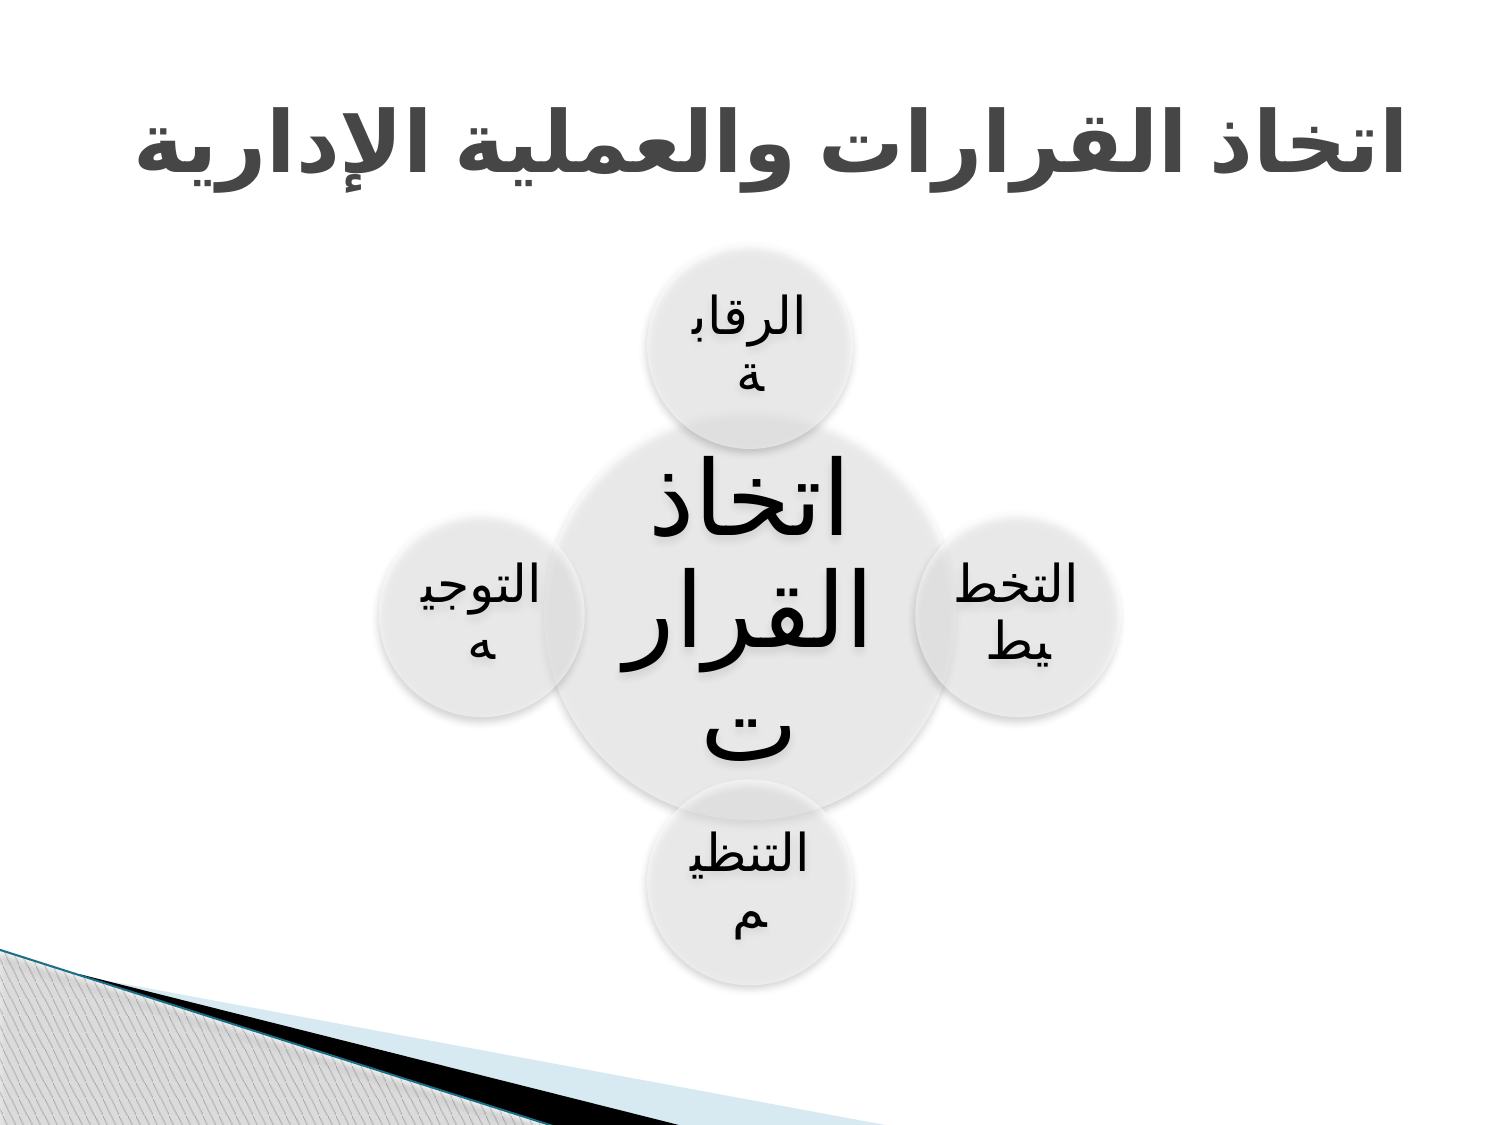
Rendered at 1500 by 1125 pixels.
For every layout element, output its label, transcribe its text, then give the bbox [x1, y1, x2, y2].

title اتخاذ القرارات والعملية الإدارية [75, 45, 1425, 233]
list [74, 242, 1426, 986]
